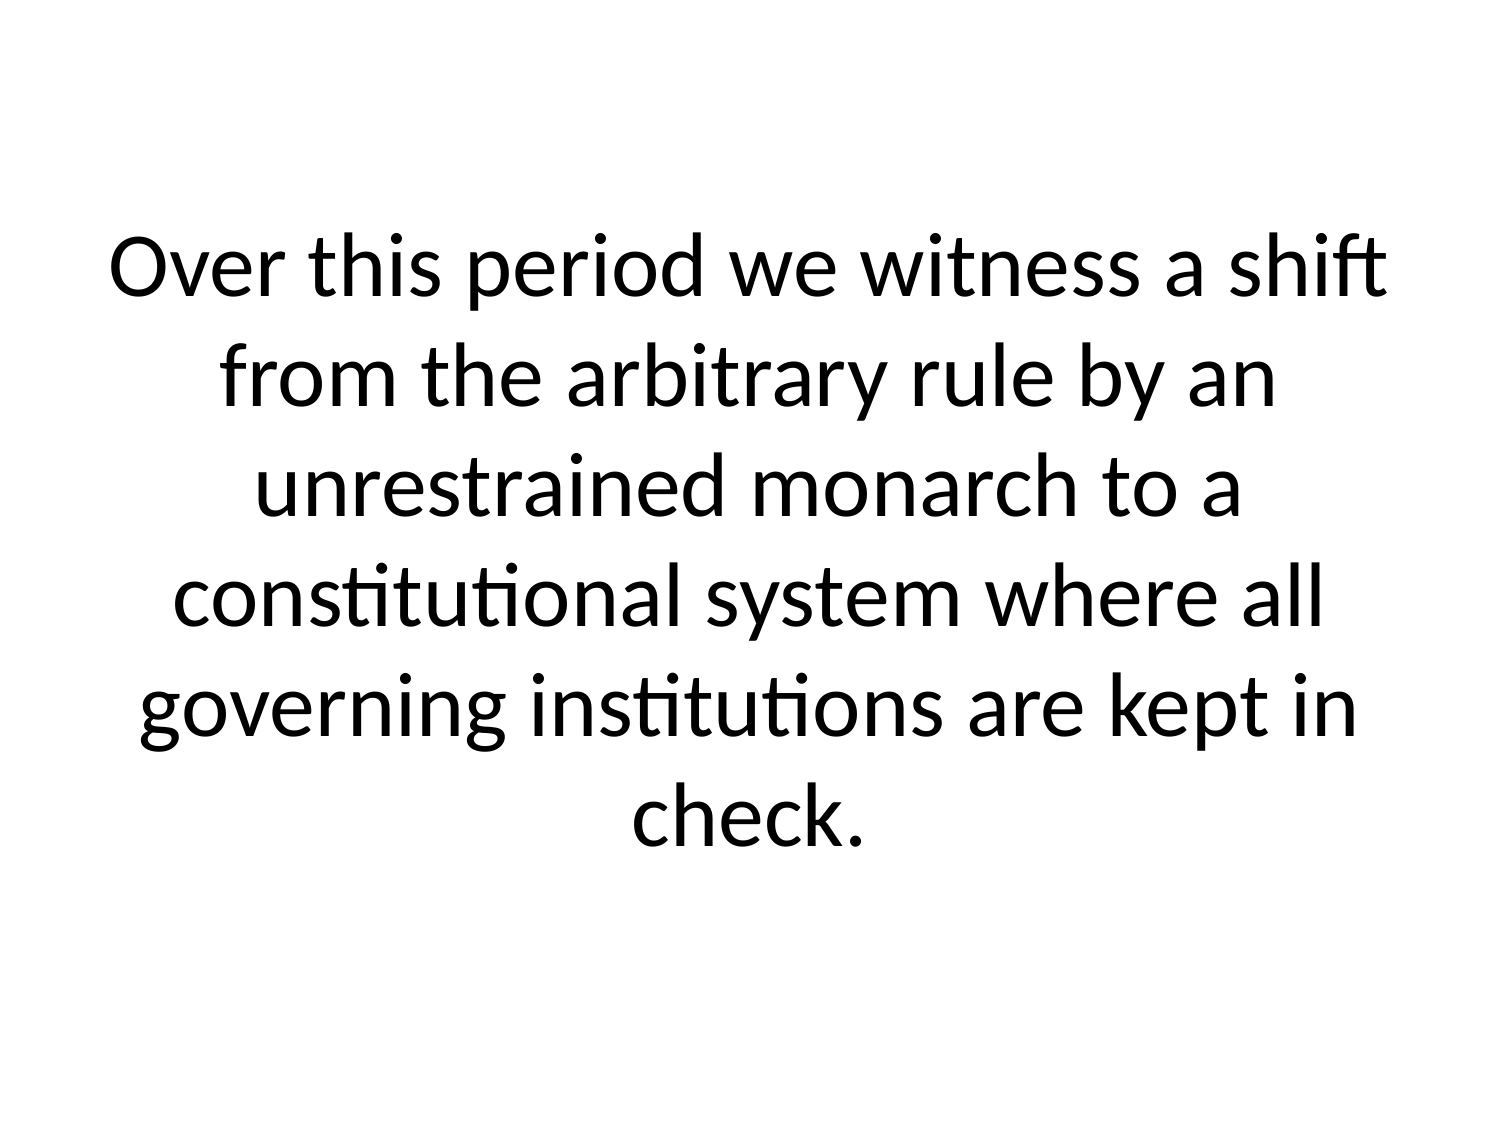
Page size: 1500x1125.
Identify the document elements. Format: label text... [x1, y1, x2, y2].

title Over this period we witness a shift from the arbitrary rule by an unrestrained monarch to a constitutional system where all governing institutions are kept in check. [74, 44, 1426, 1026]
